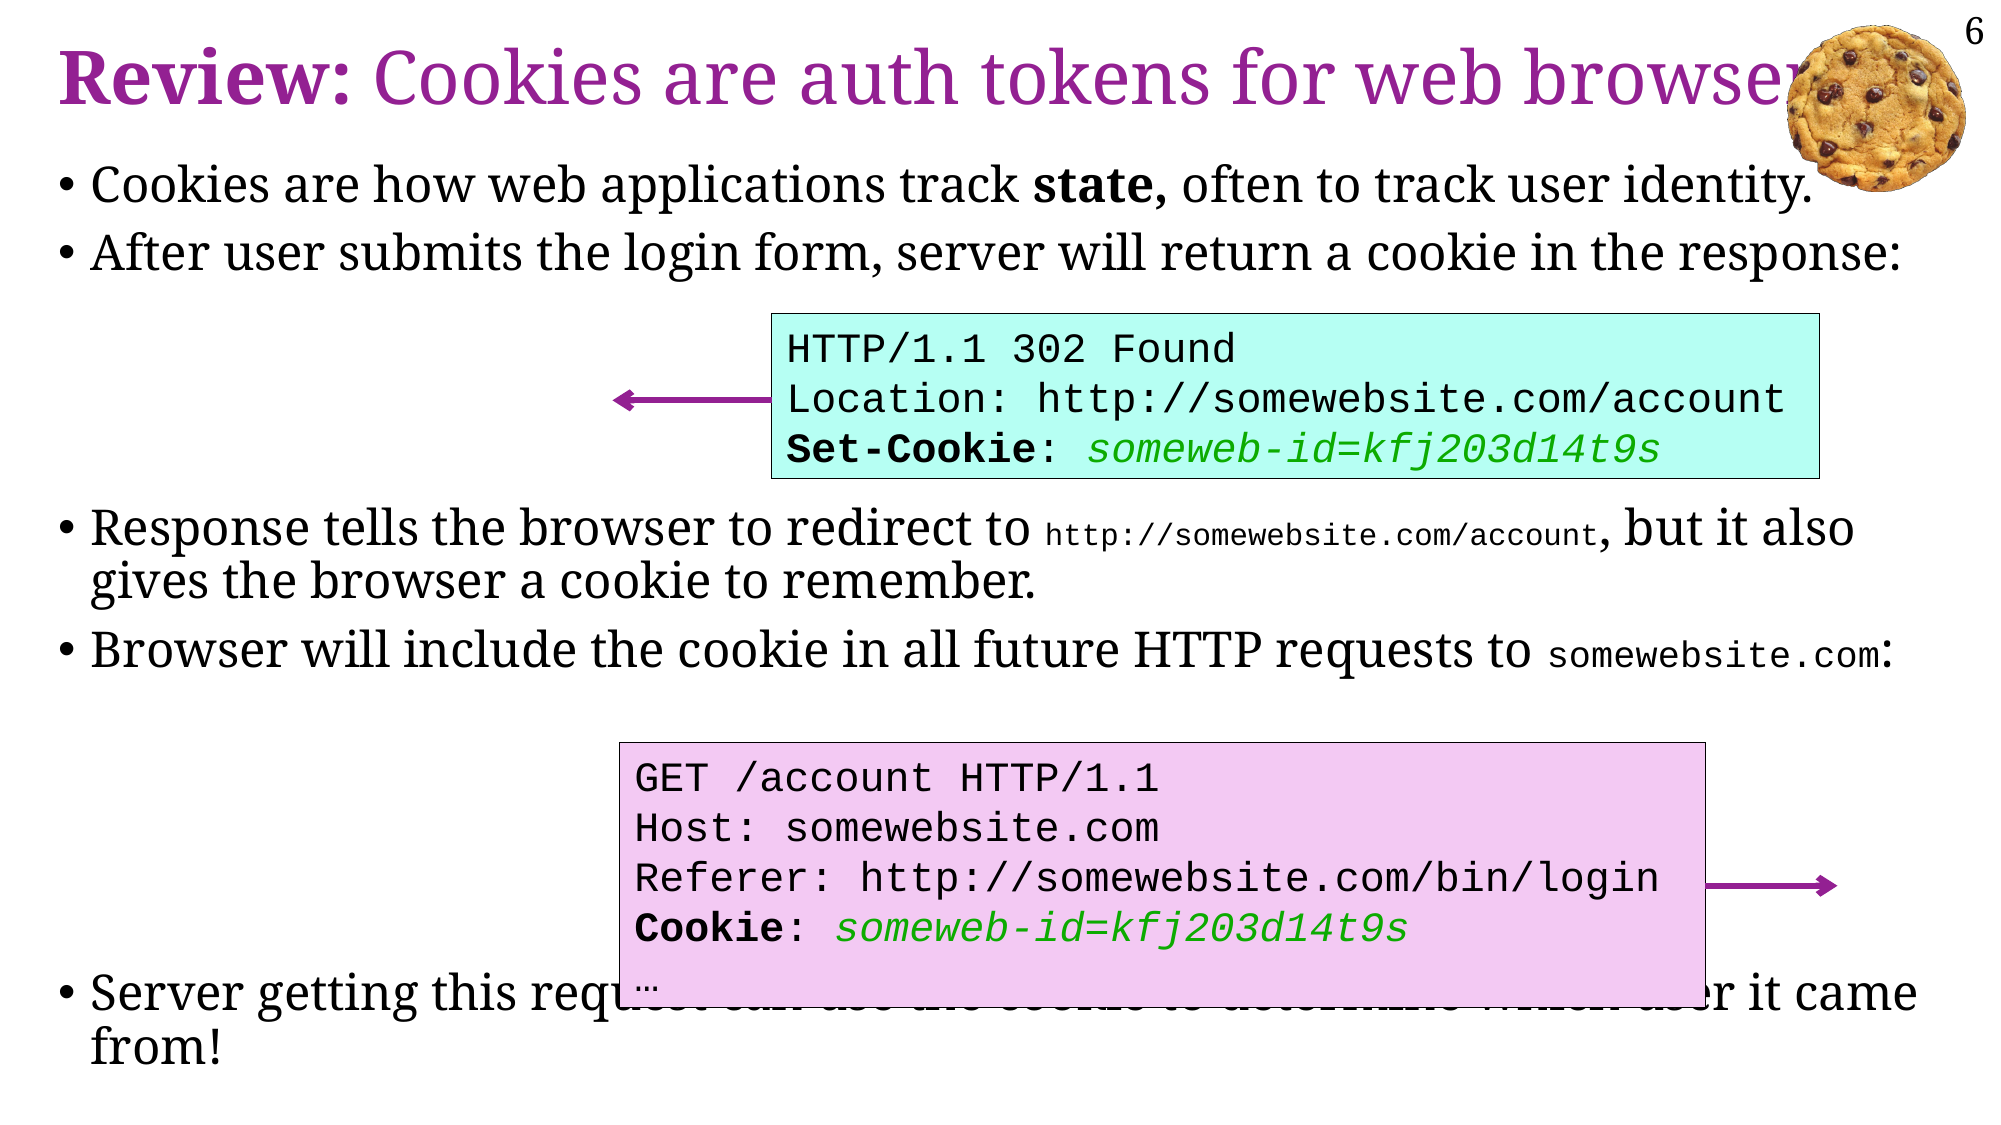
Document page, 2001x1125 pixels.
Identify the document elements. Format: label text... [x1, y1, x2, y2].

picture [1787, 25, 1966, 193]
list Cookies are how web applications track state, often to track user identity. After user submits the login form, server will return a cookie in the response: Response tells the browser to redirect to http://somewebsite.com/account, but it also gives the browser a cookie to remember. Browser will include the cookie in all future HTTP requests to somewebsite.com: Server getting this request can use the cookie to determine which user it came from! [43, 152, 1953, 1106]
text_box HTTP/1.1 302 Found Location: http://somewebsite.com/account Set-Cookie: someweb-id=kfj203d14t9s [771, 313, 1820, 479]
title Review: Cookies are auth tokens for web browsers [43, 25, 1787, 136]
text_box GET /account HTTP/1.1 Host: somewebsite.com Referer: http://somewebsite.com/bin/login Cookie: someweb-id=kfj203d14t9s … [619, 742, 1706, 1008]
